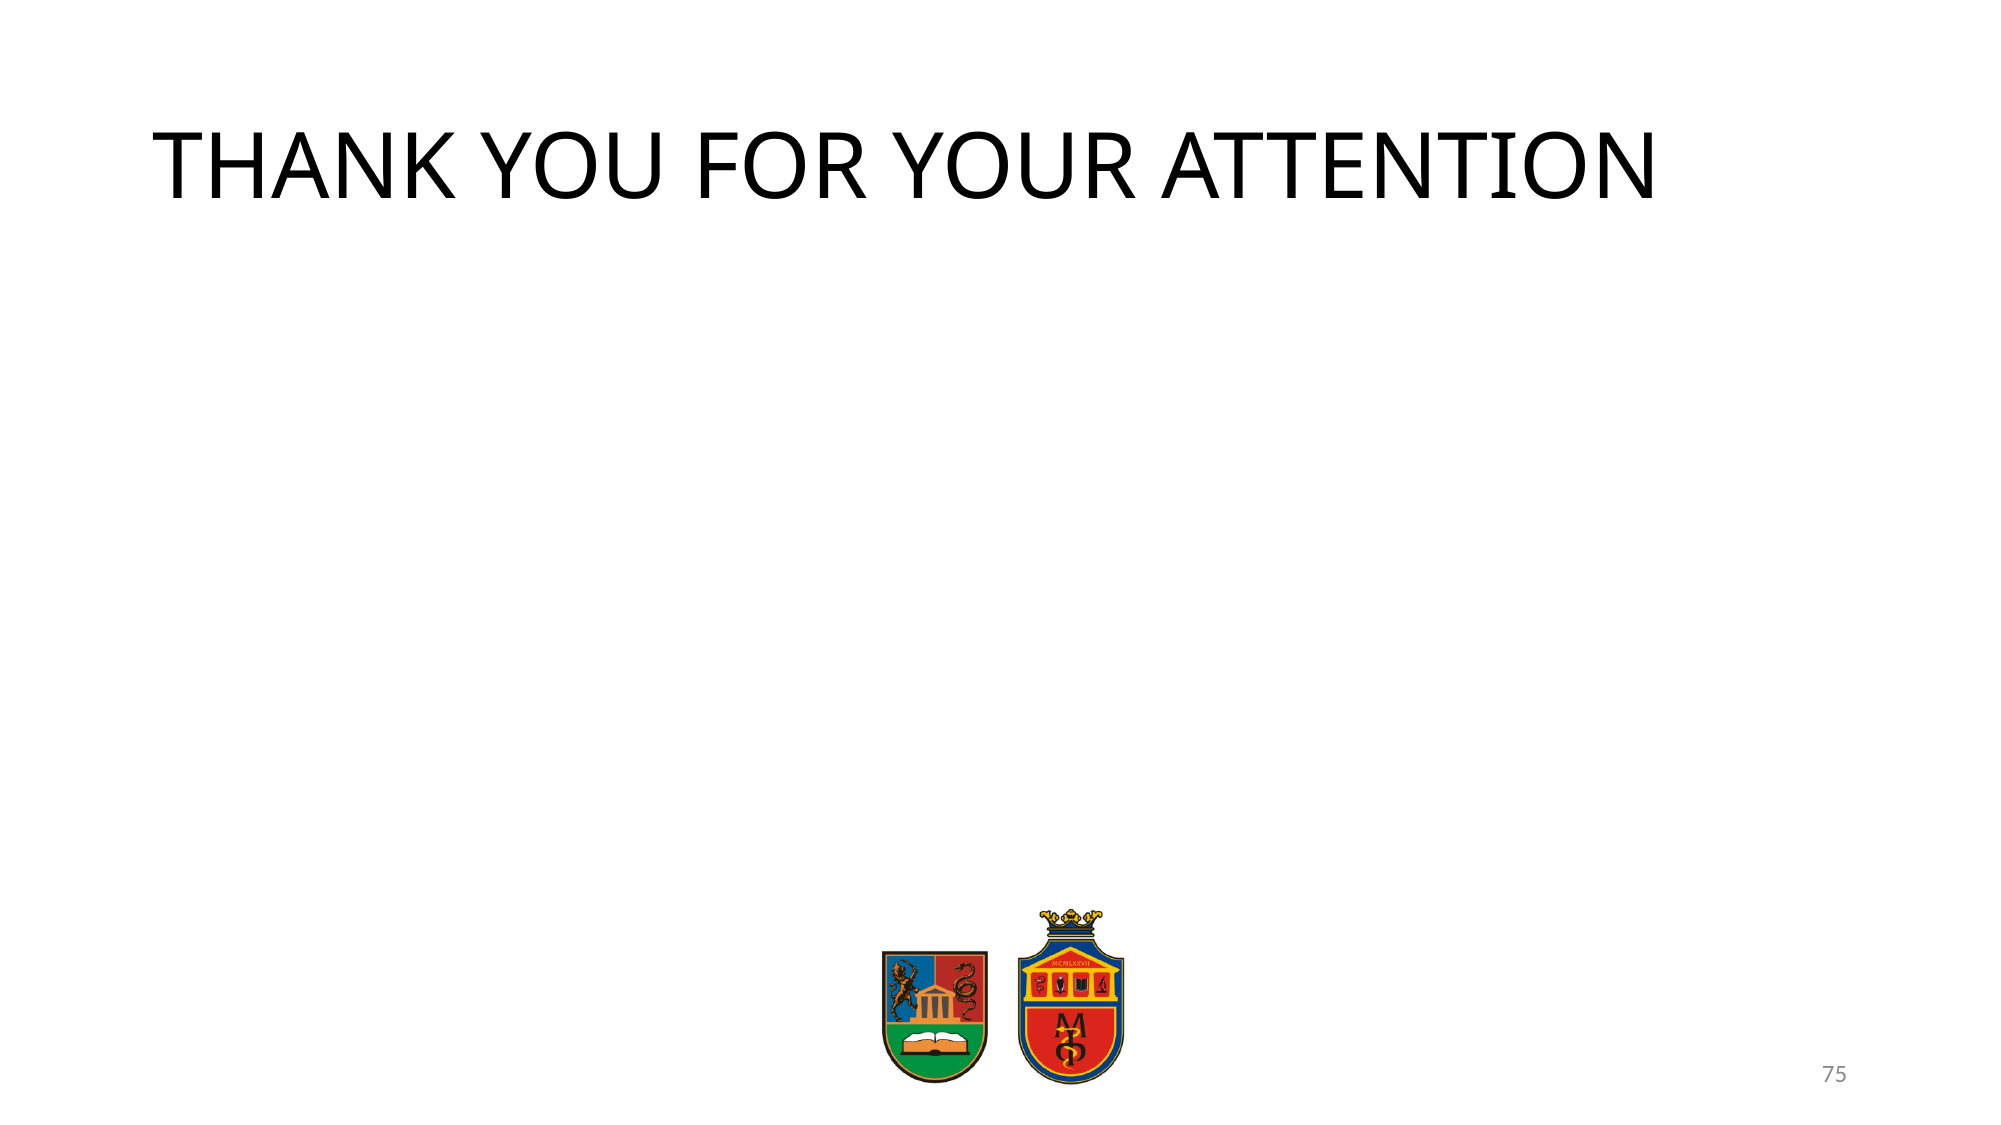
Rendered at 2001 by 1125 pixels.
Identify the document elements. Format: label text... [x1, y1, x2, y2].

picture [861, 901, 1139, 1103]
title THANK YOU FOR YOUR ATTENTION [137, 59, 1863, 278]
slide_number 75 [1412, 1042, 1863, 1103]
